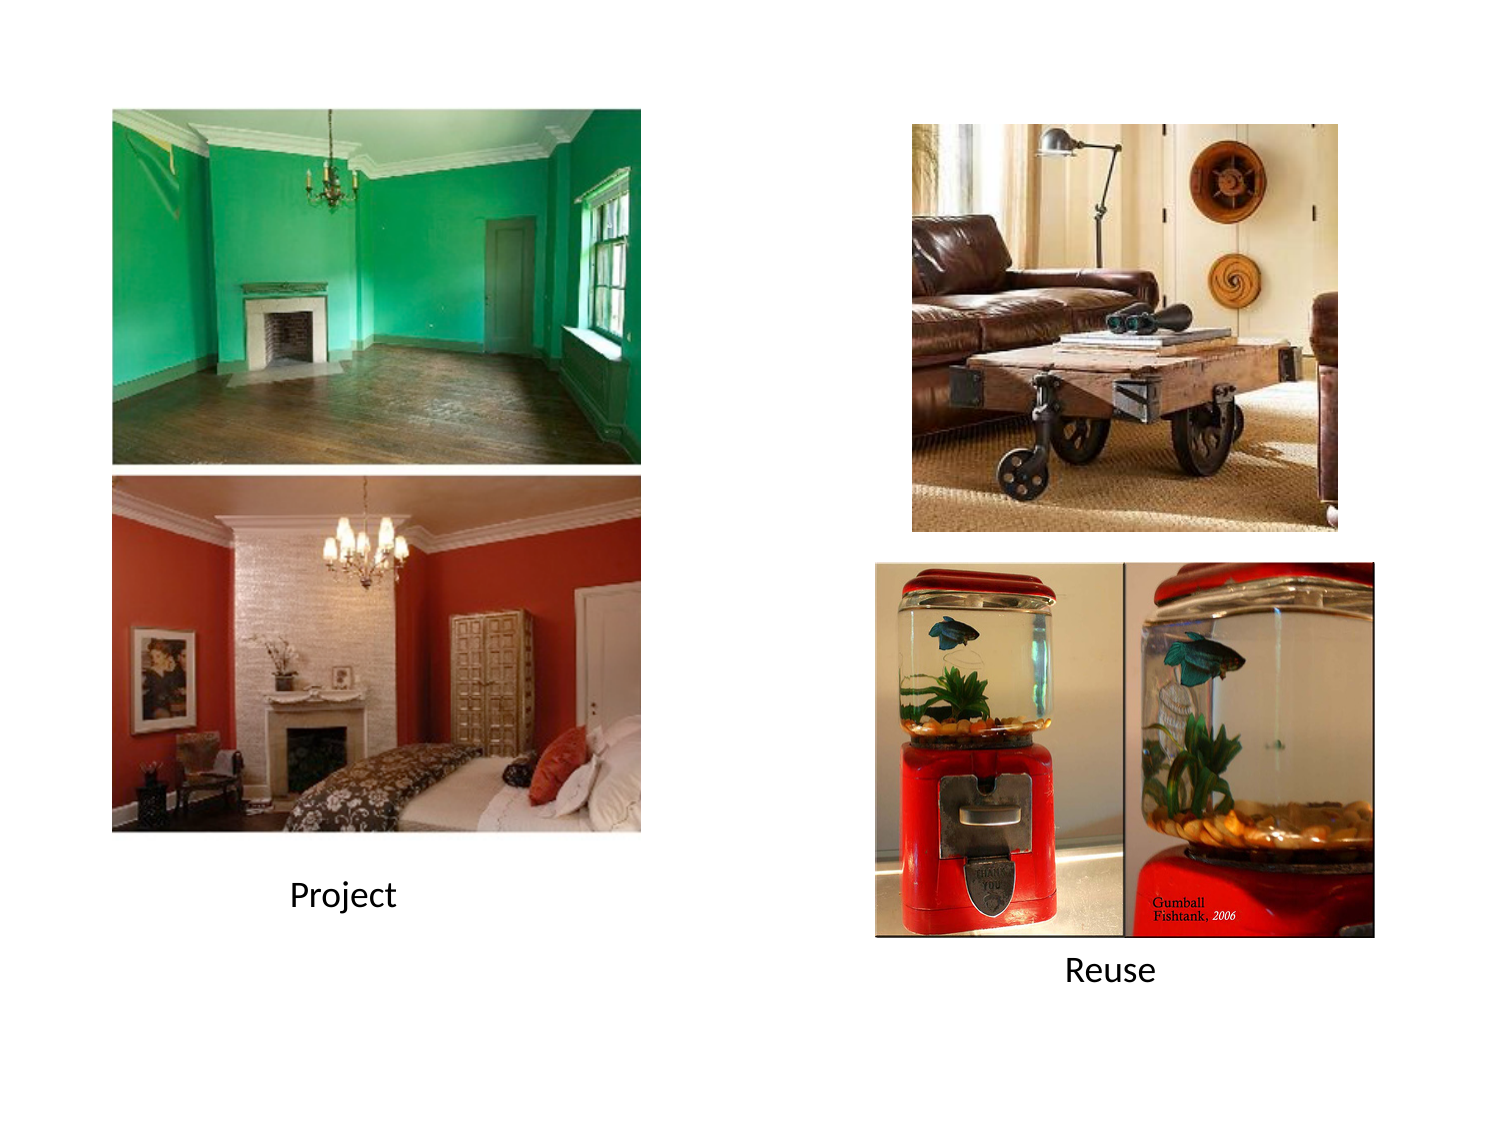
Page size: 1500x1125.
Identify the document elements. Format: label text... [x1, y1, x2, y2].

picture [874, 562, 1376, 938]
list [112, 99, 641, 843]
text_box Reuse [1049, 947, 1188, 998]
text_box Project [274, 862, 425, 923]
picture [912, 124, 1338, 532]
